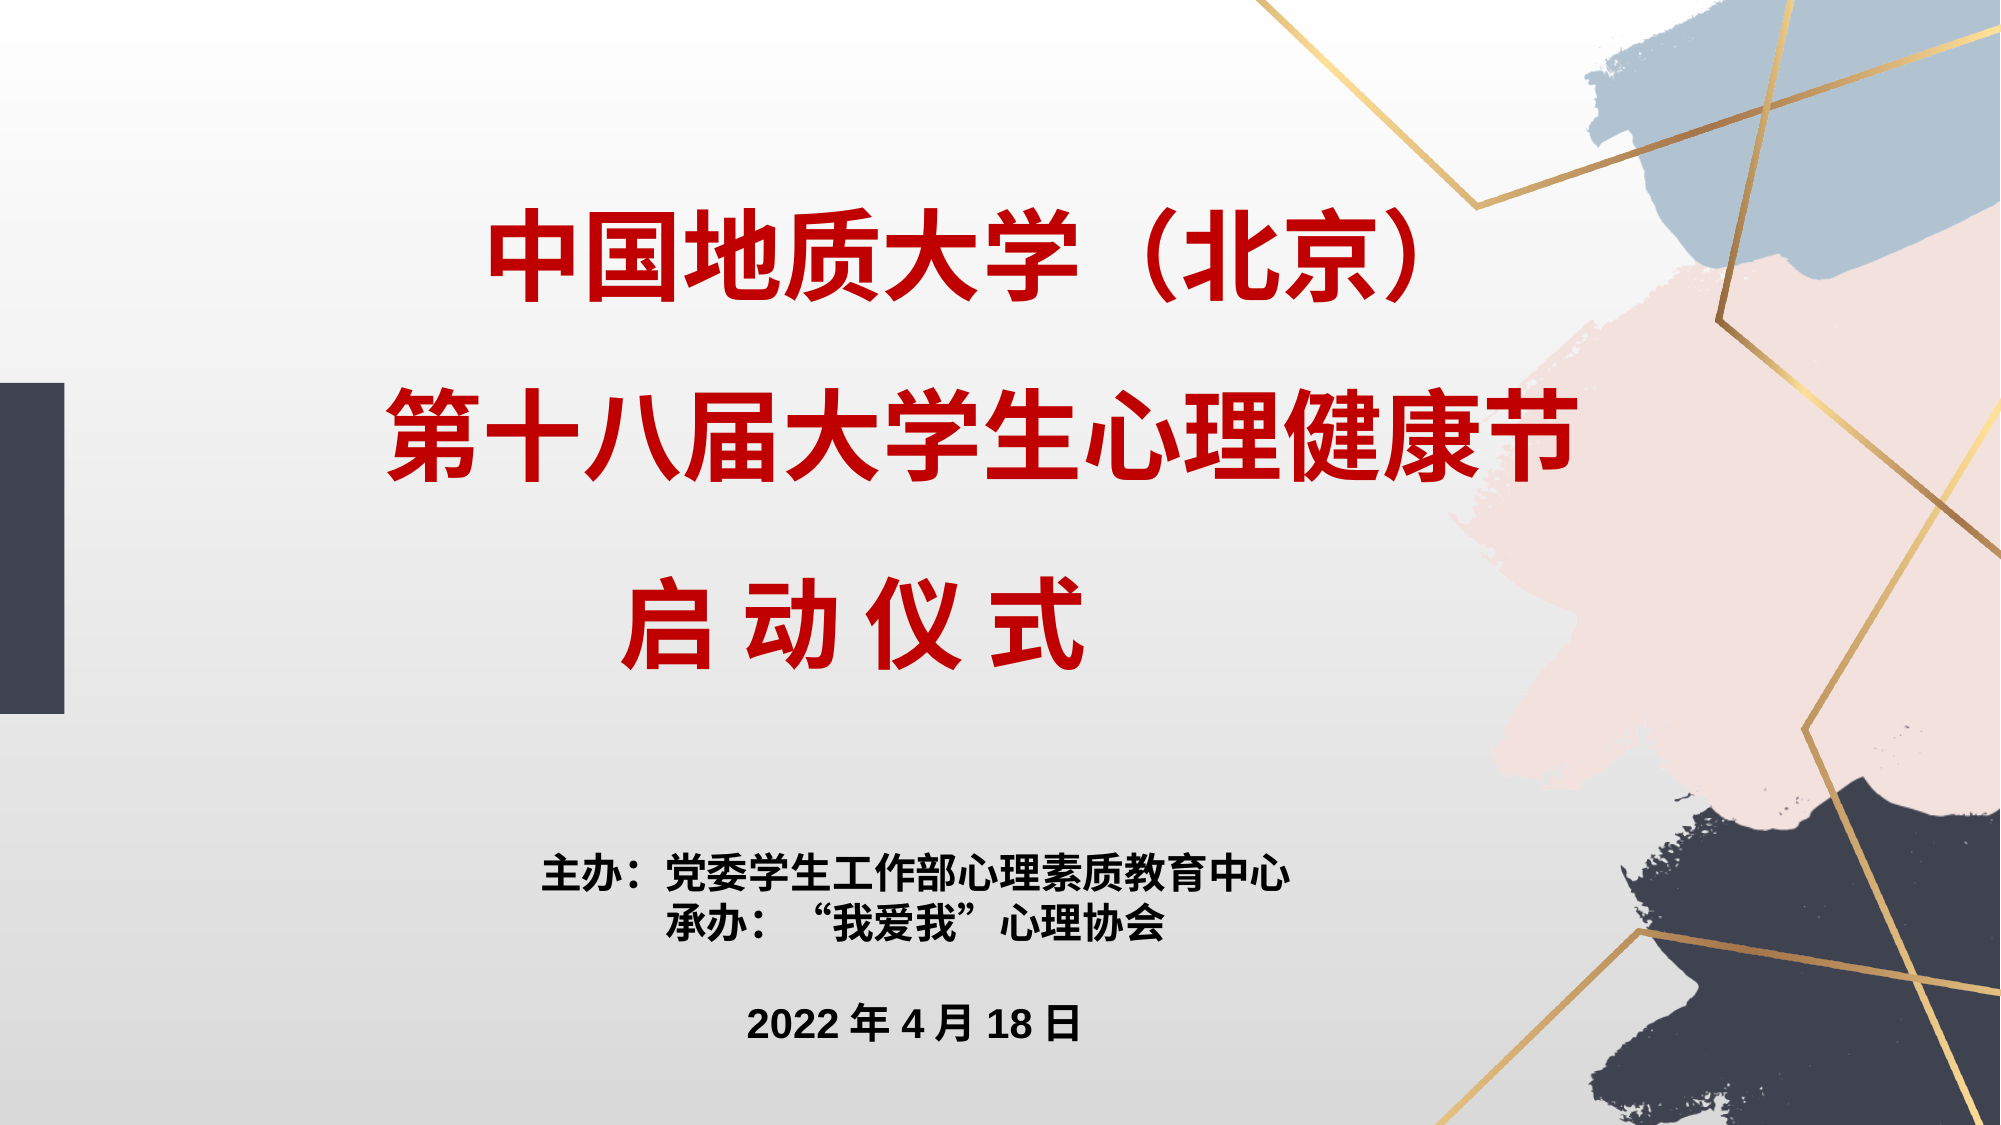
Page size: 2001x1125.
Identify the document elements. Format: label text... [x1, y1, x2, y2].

text_box 中国地质大学（北京） 第十八届大学生心理健康节 [266, 126, 1199, 502]
text_box [0, 382, 65, 715]
picture [1199, 0, 2001, 1125]
text_box 启 动 仪 式 主办：党委学生工作部心理素质教育中心 承办：“我爱我”心理协会 2022年4月18日 [289, 464, 1199, 1055]
